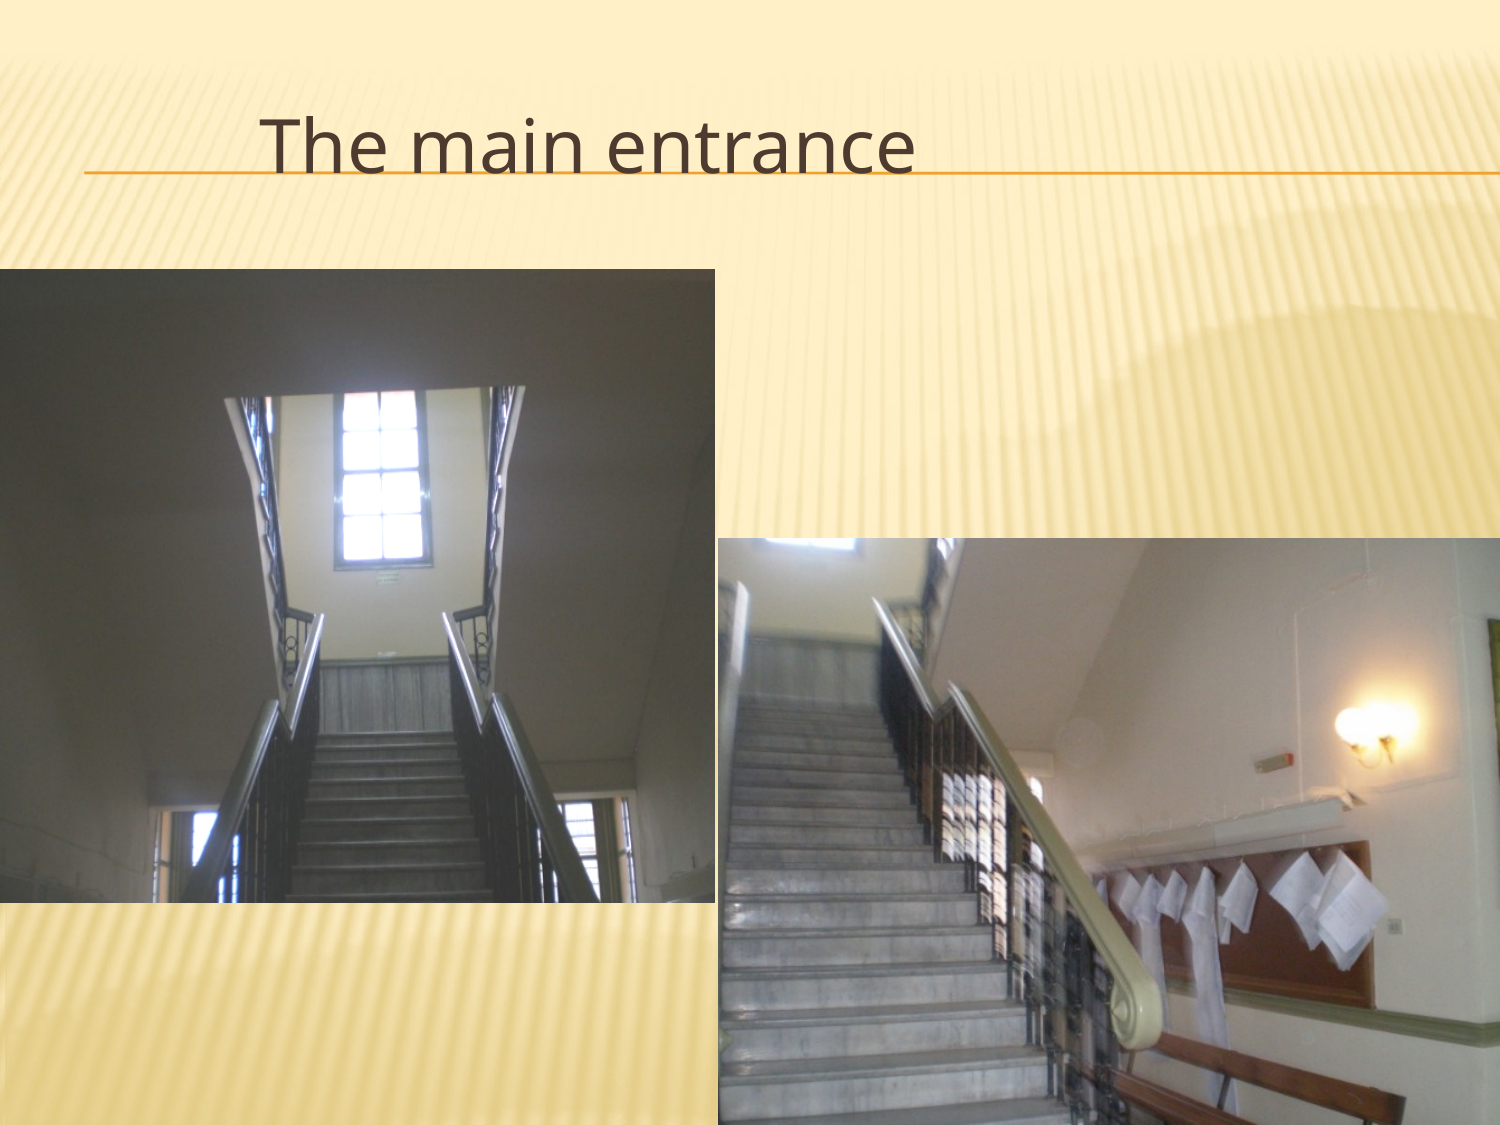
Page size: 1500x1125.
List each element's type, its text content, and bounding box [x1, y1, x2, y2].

picture [718, 538, 1500, 1125]
picture [0, 269, 716, 903]
title The main entrance [49, 75, 1475, 213]
